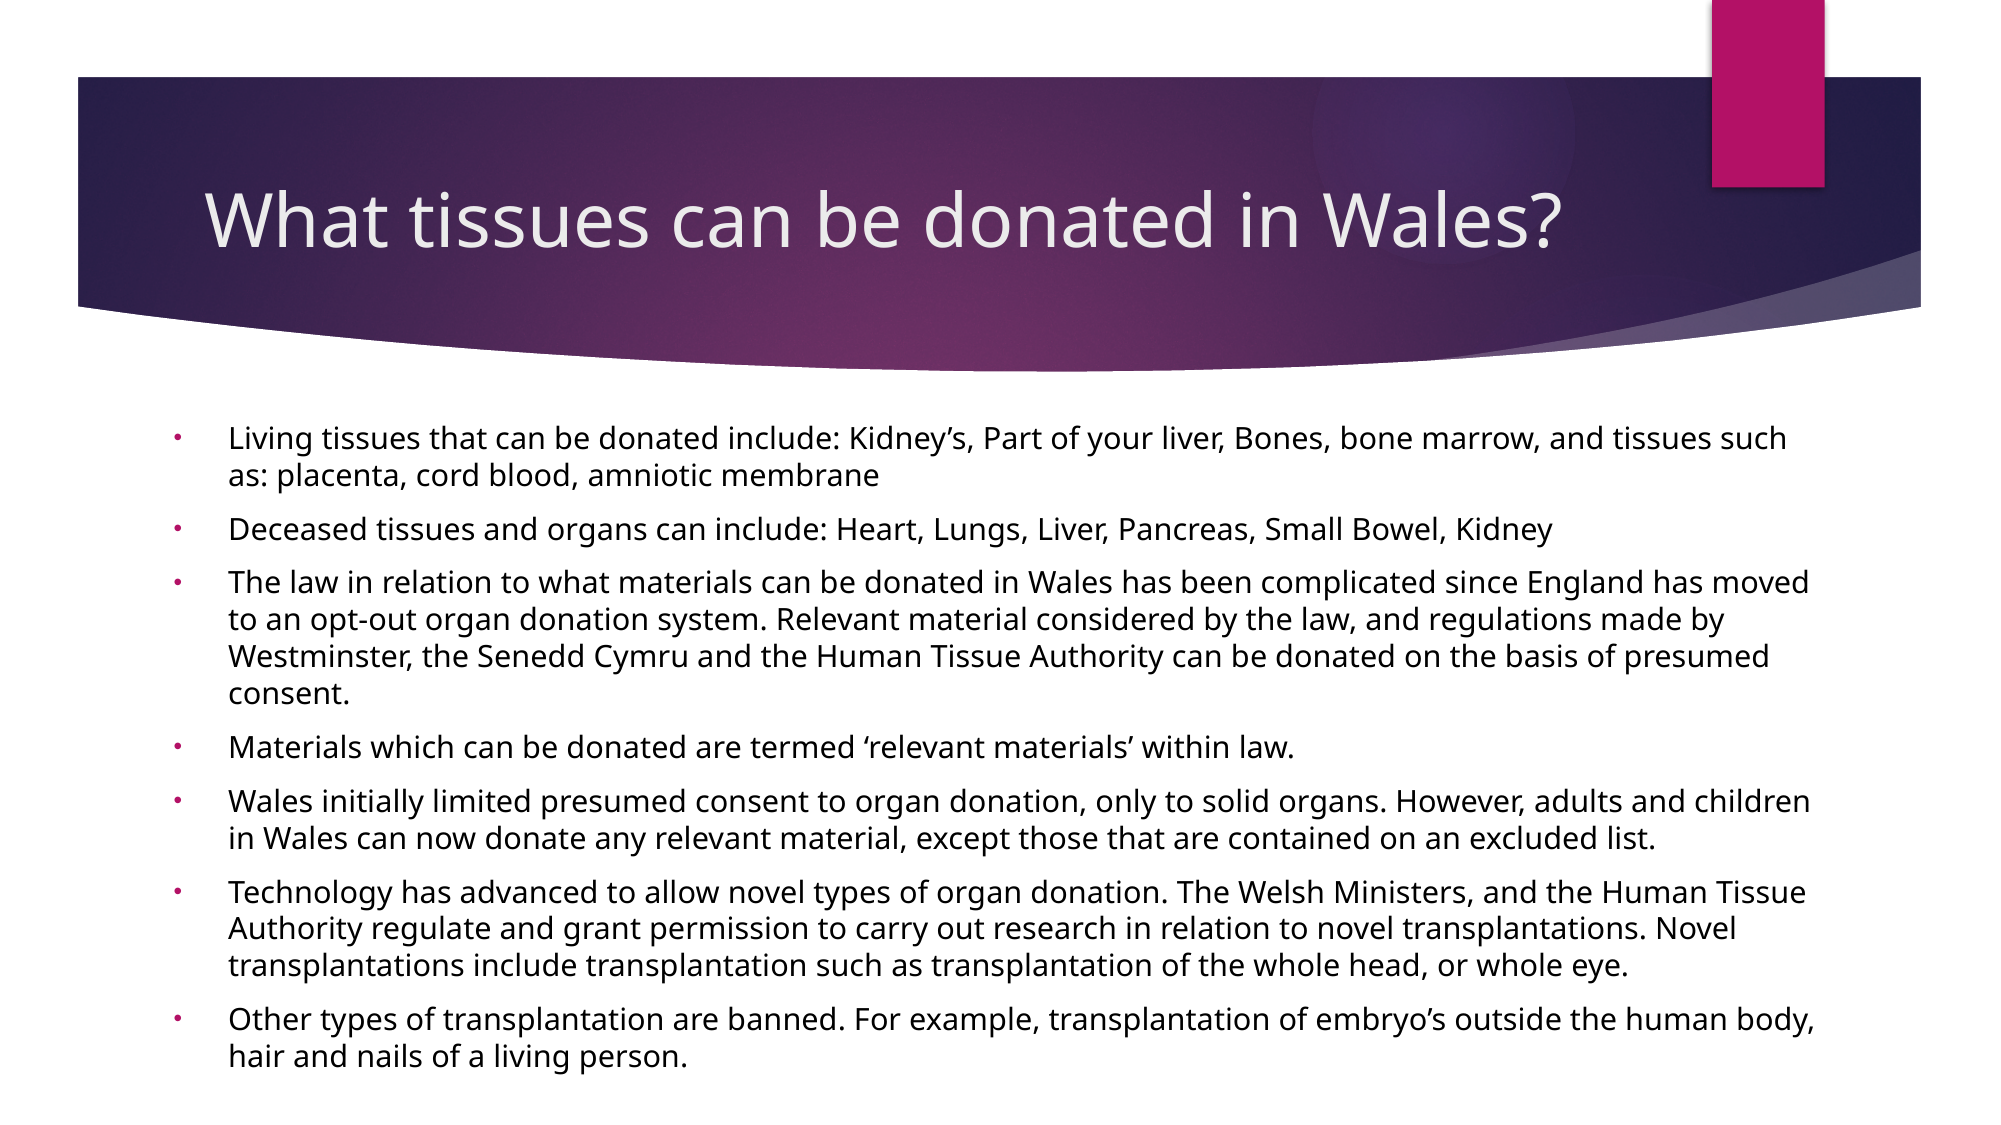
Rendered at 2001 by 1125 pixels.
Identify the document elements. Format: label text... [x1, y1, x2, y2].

title What tissues can be donated in Wales? [189, 159, 1705, 276]
list Living tissues that can be donated include: Kidney’s, Part of your liver, Bones, bone marrow, and tissues such as: placenta, cord blood, amniotic membrane Deceased tissues and organs can include: Heart, Lungs, Liver, Pancreas, Small Bowel, Kidney The law in relation to what materials can be donated in Wales has been complicated since England has moved to an opt-out organ donation system. Relevant material considered by the law, and regulations made by Westminster, the Senedd Cymru and the Human Tissue Authority can be donated on the basis of presumed consent. Materials which can be donated are termed ‘relevant materials’ within law. Wales initially limited presumed consent to organ donation, only to solid organs. However, adults and children in Wales can now donate any relevant material, except those that are contained on an excluded list. Technology has advanced to allow novel types of organ donation. The Welsh Ministers, and the Human Tissue Authority regulate and grant permission to carry out research in relation to novel transplantations. Novel transplantations include transplantation such as transplantation of the whole head, or whole eye. Other types of transplantation are banned. For example, transplantation of embryo’s outside the human body, hair and nails of a living person. [158, 411, 1842, 1090]
